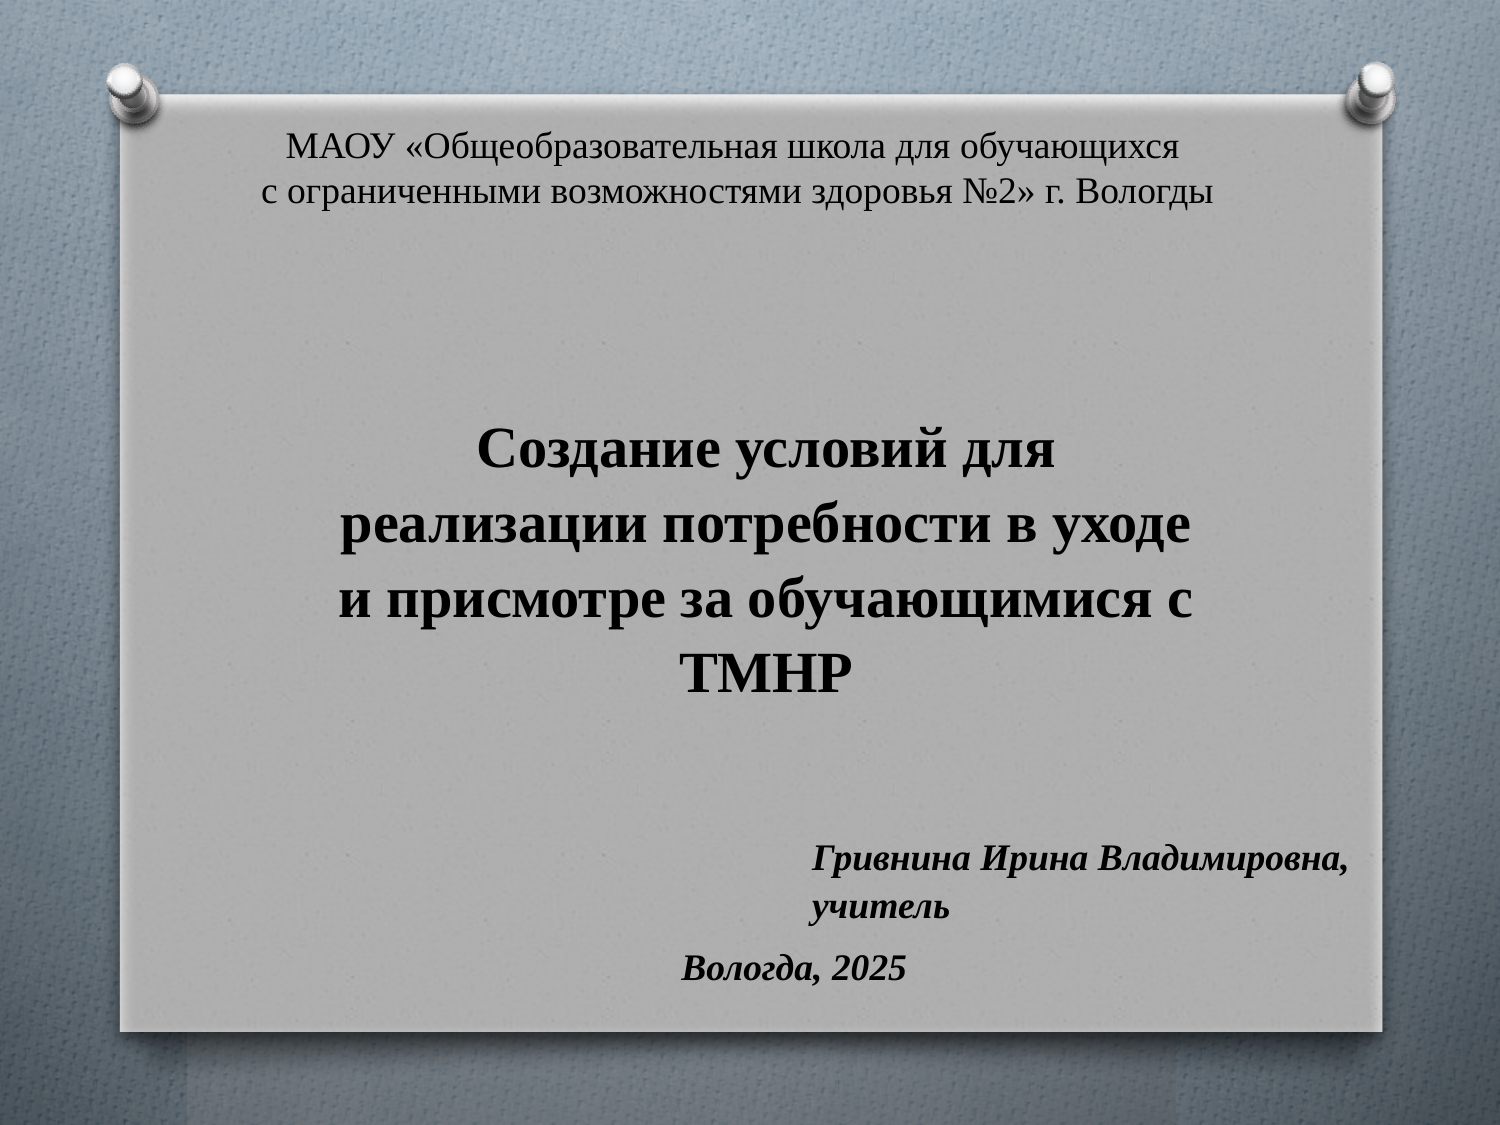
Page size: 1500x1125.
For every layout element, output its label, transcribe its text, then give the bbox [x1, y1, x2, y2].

text_box Гривнина Ирина Владимировна, учитель [797, 822, 1375, 982]
text_box Вологда, 2025 [666, 932, 923, 995]
text_box Создание условий для реализации потребности в уходе и присмотре за обучающимися с ТМНР [312, 397, 1220, 712]
text_box МАОУ «Общеобразовательная школа для обучающихся с ограниченными возможностями здоровья №2» г. Вологды [246, 113, 1230, 219]
picture [1317, 35, 1439, 156]
picture [75, 29, 198, 153]
